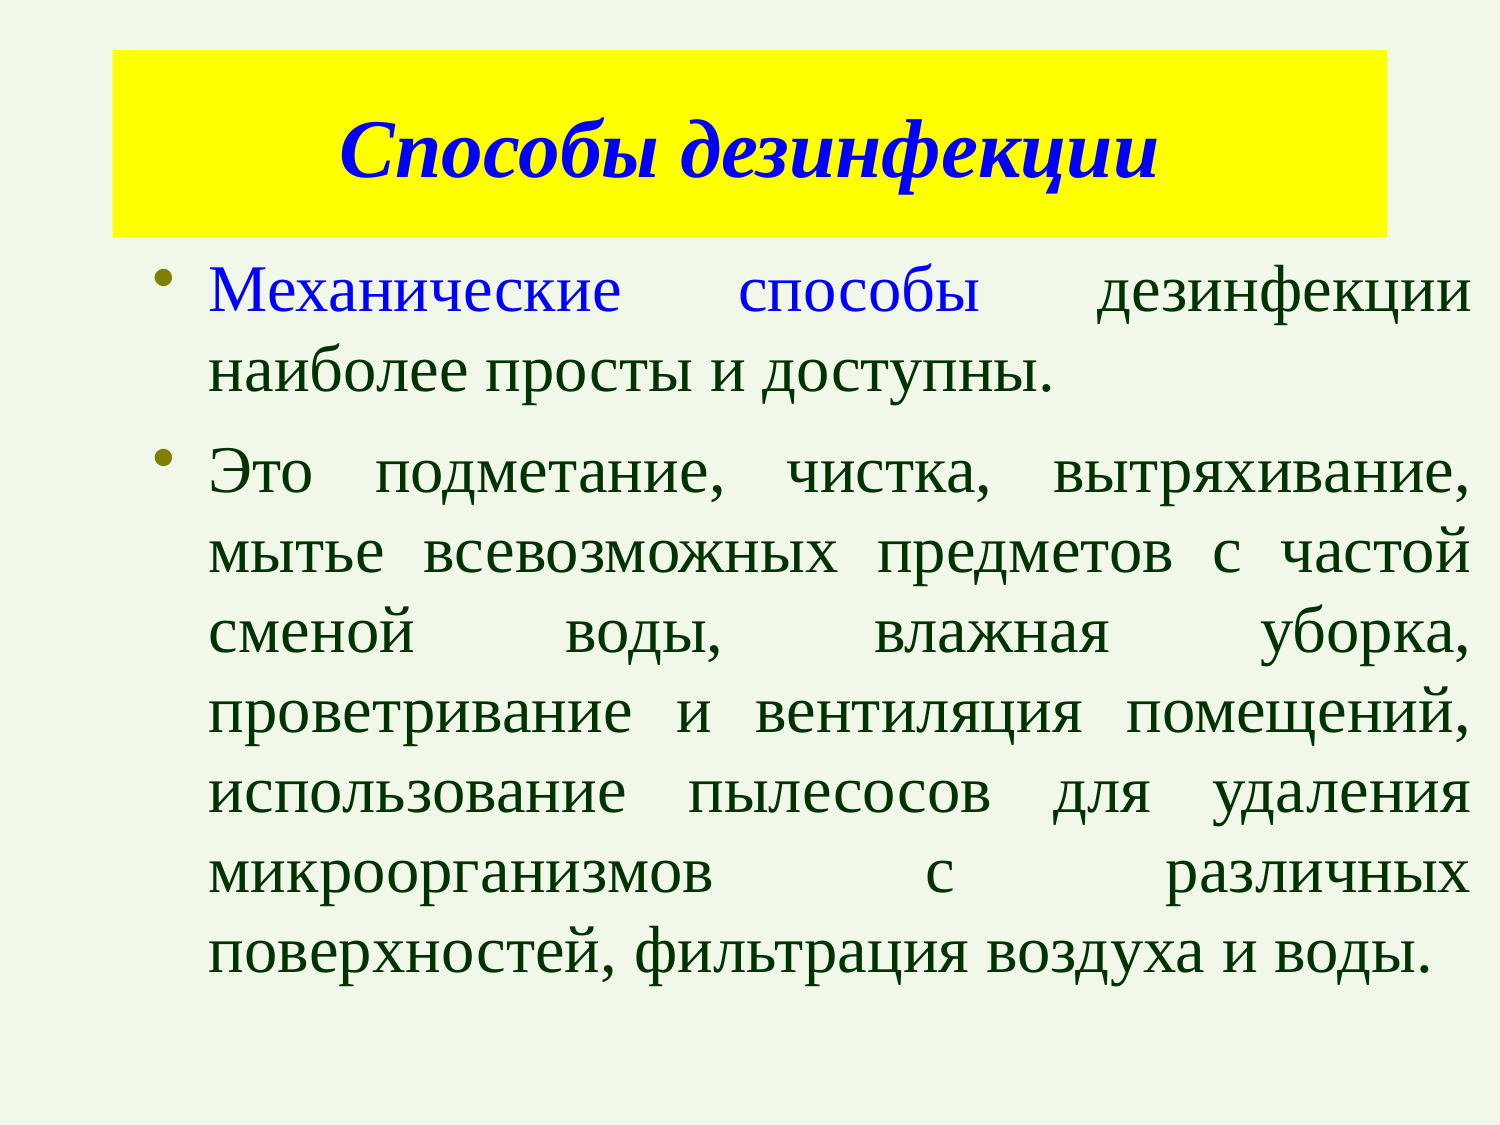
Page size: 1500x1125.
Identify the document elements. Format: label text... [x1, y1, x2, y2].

title Способы дезинфекции [112, 50, 1388, 238]
list Механические способы дезинфекции наиболее просты и доступны. Это подметание, чистка, вытряхивание, мытье всевозможных предметов с частой сменой воды, влажная уборка, проветривание и вентиляция помещений, использование пылесосов для удаления микроорганизмов с различных поверхностей, фильтрация воздуха и воды. [137, 237, 1488, 1000]
